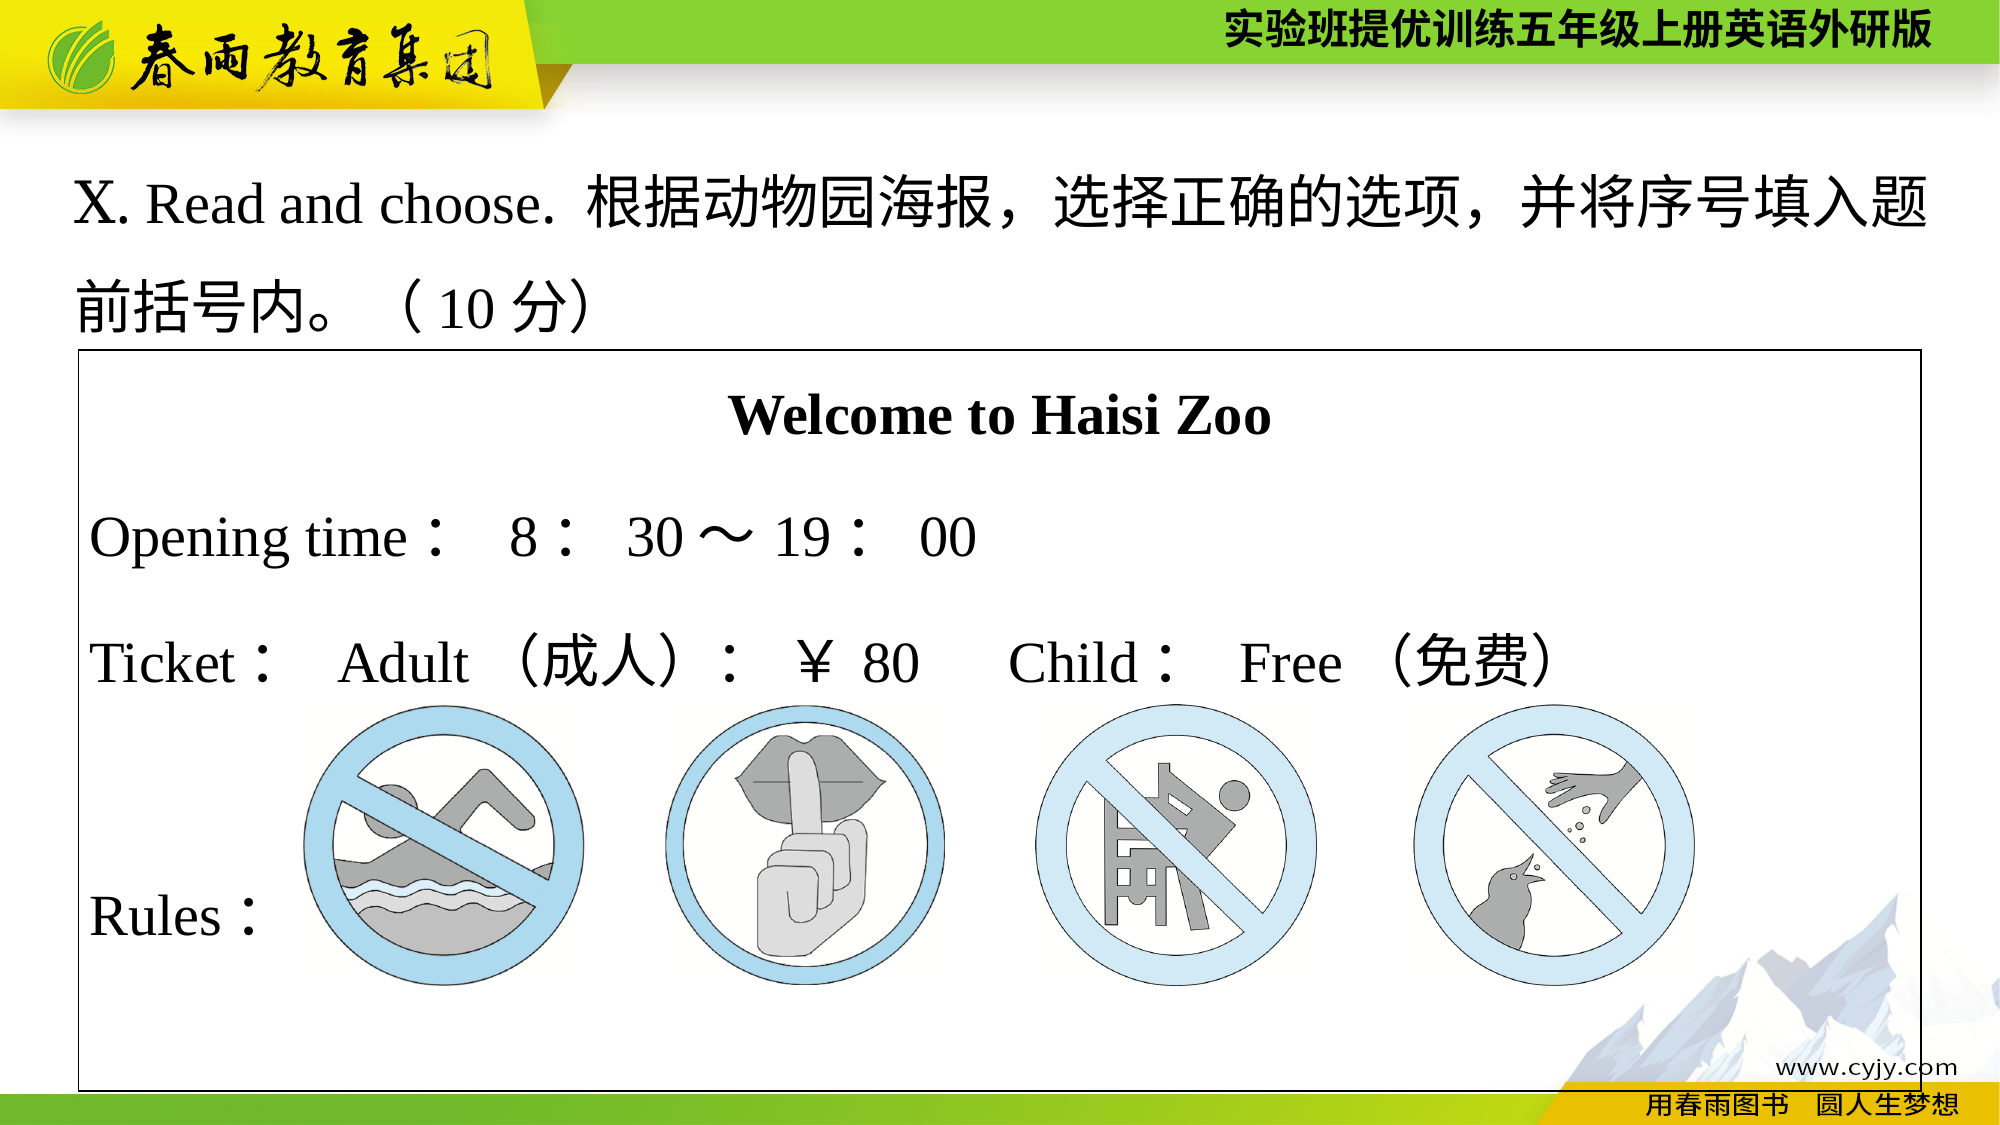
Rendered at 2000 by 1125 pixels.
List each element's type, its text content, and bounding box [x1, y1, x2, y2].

table_header Welcome to Haisi Zoo Opening time： 8：30～19：00 Ticket： Adult（成人）： ￥80 Child： Free（免费） Rules： [79, 351, 1920, 1090]
list Ⅹ. Read and choose. 根据动物园海报，选择正确的选项，并将序号填入题前括号内。（10分） [59, 122, 1944, 337]
picture [0, 0, 2000, 1125]
